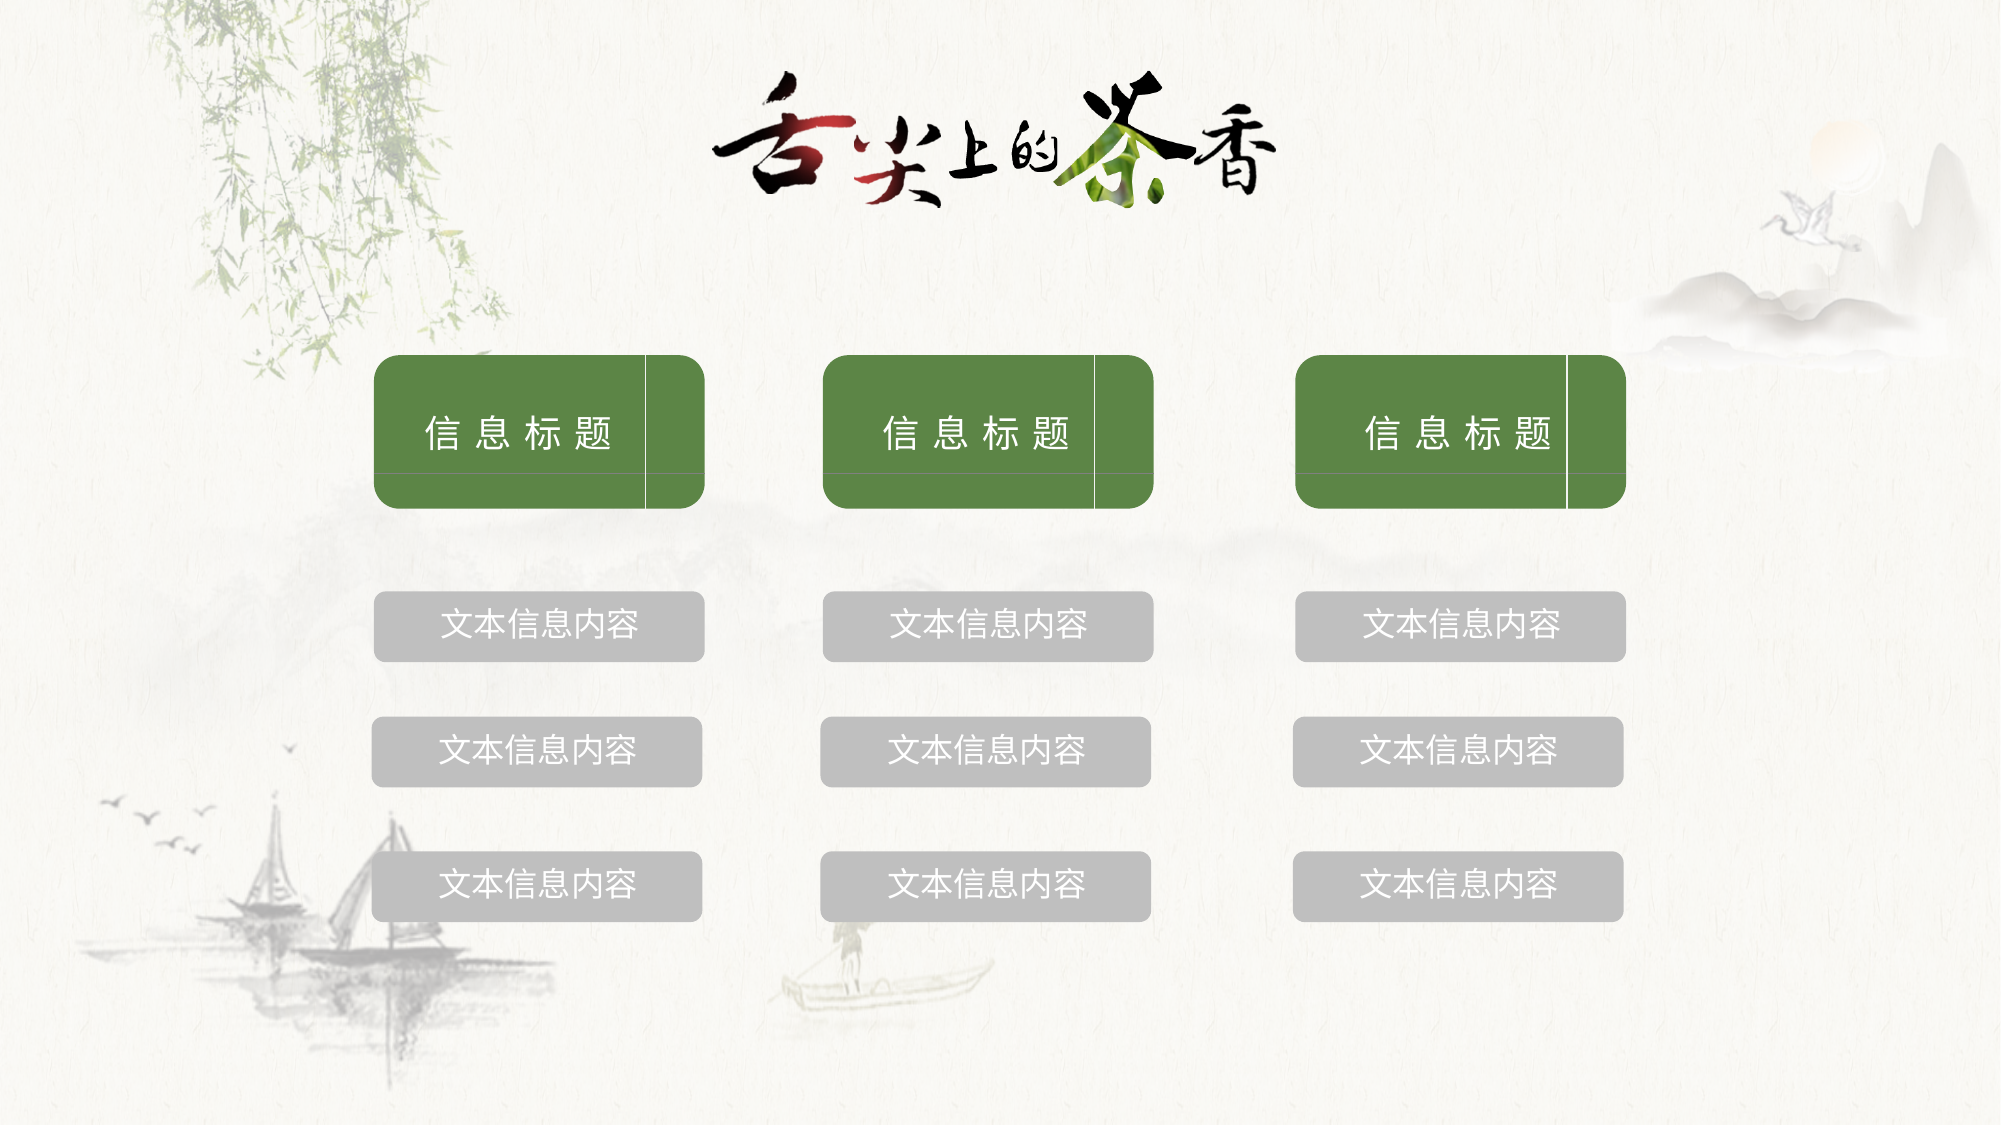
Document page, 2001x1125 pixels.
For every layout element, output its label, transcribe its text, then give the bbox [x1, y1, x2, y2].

text_box 文本信息内容 [1297, 596, 1626, 651]
text_box [370, 850, 704, 924]
picture [697, 11, 1303, 223]
text_box [1291, 850, 1625, 924]
text_box 文本信息内容 [822, 856, 1152, 911]
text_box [1295, 355, 1627, 509]
text_box 文本信息内容 [825, 596, 1154, 651]
text_box 文本信息内容 [1295, 856, 1624, 911]
text_box 文本信息内容 [376, 596, 705, 651]
text_box [1291, 715, 1625, 789]
text_box 文本信息内容 [822, 721, 1152, 776]
text_box 文本信息内容 [373, 856, 703, 911]
text_box [821, 590, 1155, 664]
text_box [370, 715, 704, 789]
text_box 信息标题 [409, 402, 628, 463]
text_box [372, 590, 706, 664]
text_box 文本信息内容 [1295, 721, 1624, 776]
text_box [372, 354, 706, 510]
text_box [822, 355, 1154, 509]
text_box [819, 715, 1153, 789]
text_box [1294, 590, 1628, 664]
text_box [819, 850, 1153, 924]
text_box 文本信息内容 [373, 721, 703, 776]
